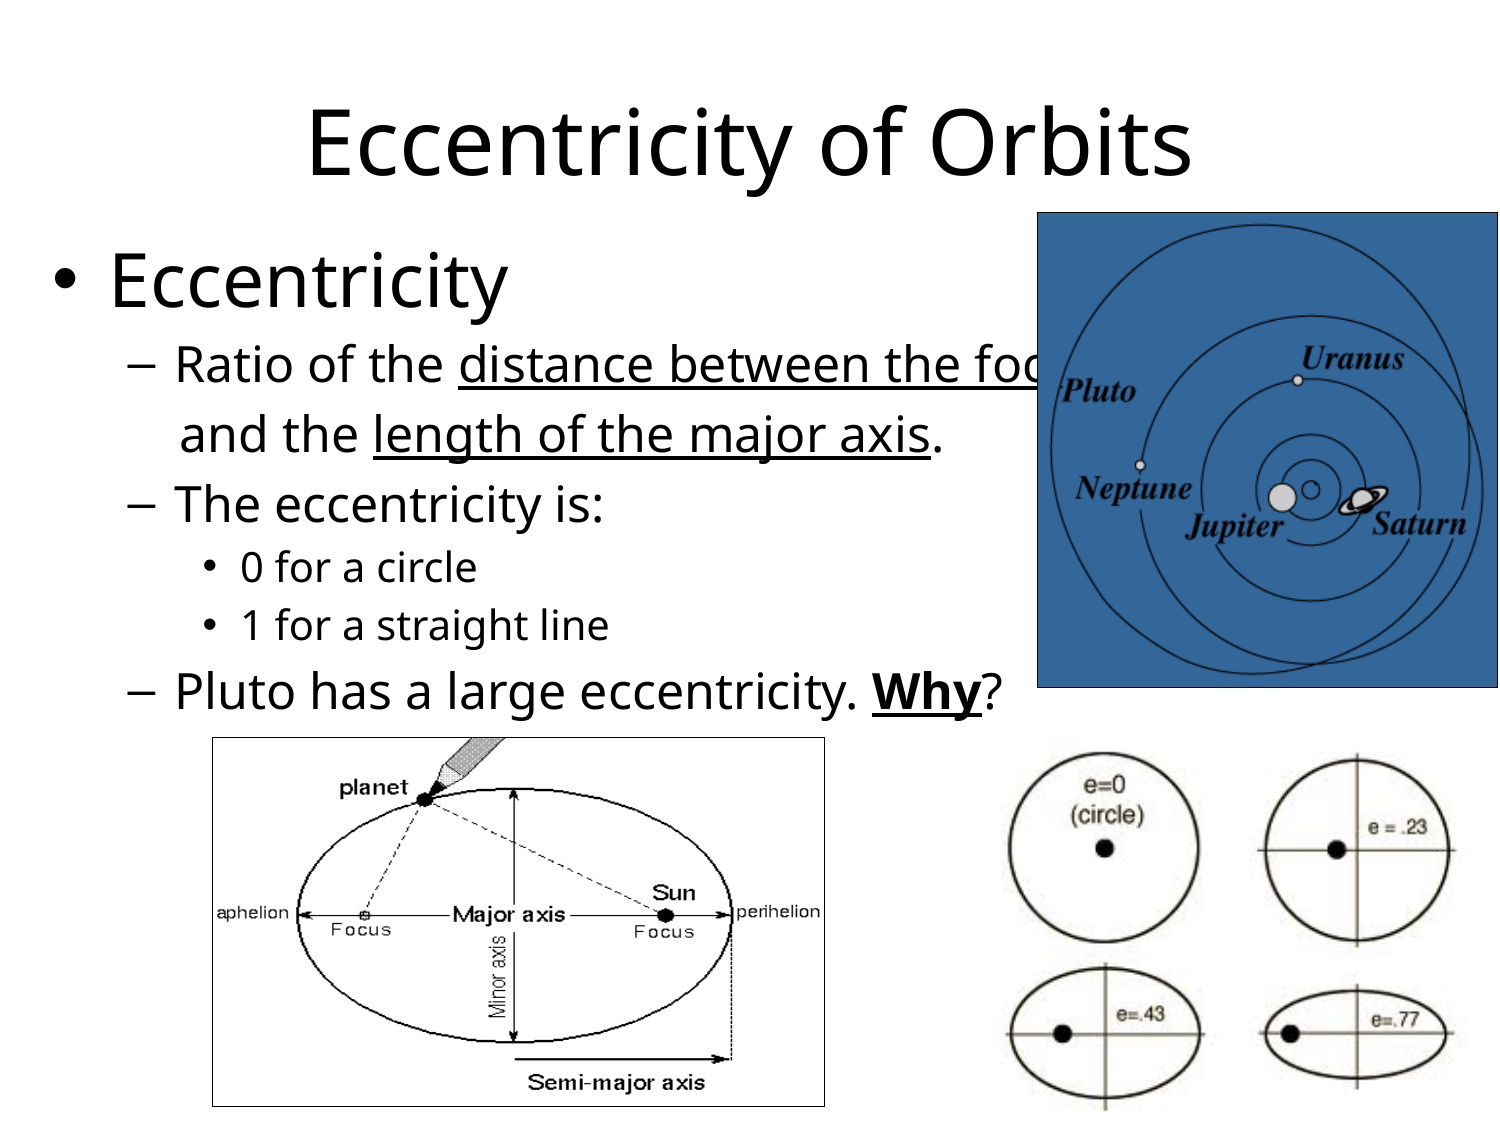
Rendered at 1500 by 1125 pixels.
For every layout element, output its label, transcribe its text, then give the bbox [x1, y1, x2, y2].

title Eccentricity of Orbits [75, 45, 1425, 224]
list Eccentricity Ratio of the distance between the foci and the length of the major axis. The eccentricity is: 0 for a circle 1 for a straight line Pluto has a large eccentricity. Why? [37, 224, 1388, 968]
picture [984, 737, 1480, 1125]
picture [1037, 212, 1498, 688]
picture [212, 737, 826, 1107]
